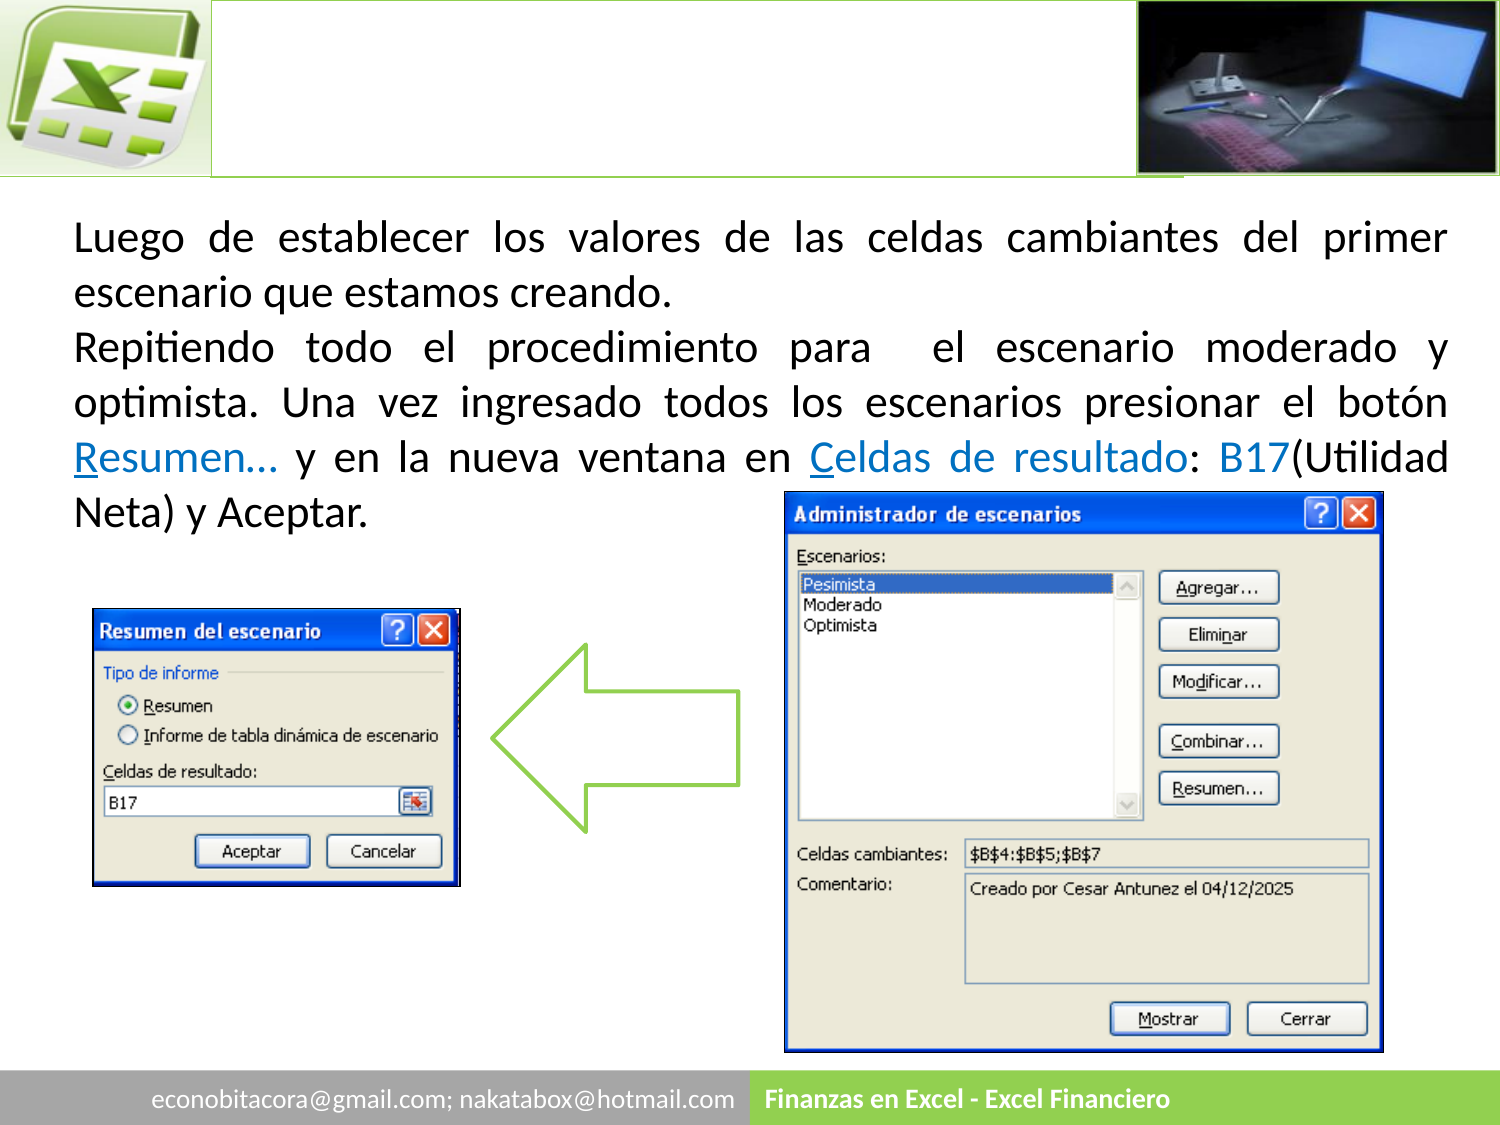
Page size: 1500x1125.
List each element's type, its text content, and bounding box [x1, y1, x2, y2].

text_box Luego de establecer los valores de las celdas cambiantes del primer escenario que estamos creando. Repitiendo todo el procedimiento para el escenario moderado y optimista. Una vez ingresado todos los escenarios presionar el botón Resumen… y en la nueva ventana en Celdas de resultado: B17(Utilidad Neta) y Aceptar. [58, 199, 1465, 551]
text_box [490, 642, 741, 834]
picture [93, 609, 460, 887]
picture [1136, 0, 1500, 177]
text_box econobitacora@gmail.com; nakatabox@hotmail.com [0, 1070, 749, 1125]
picture [0, 0, 212, 177]
text_box [212, 0, 1134, 178]
text_box Finanzas en Excel - Excel Financiero [749, 1070, 1500, 1125]
picture [784, 491, 1383, 1052]
